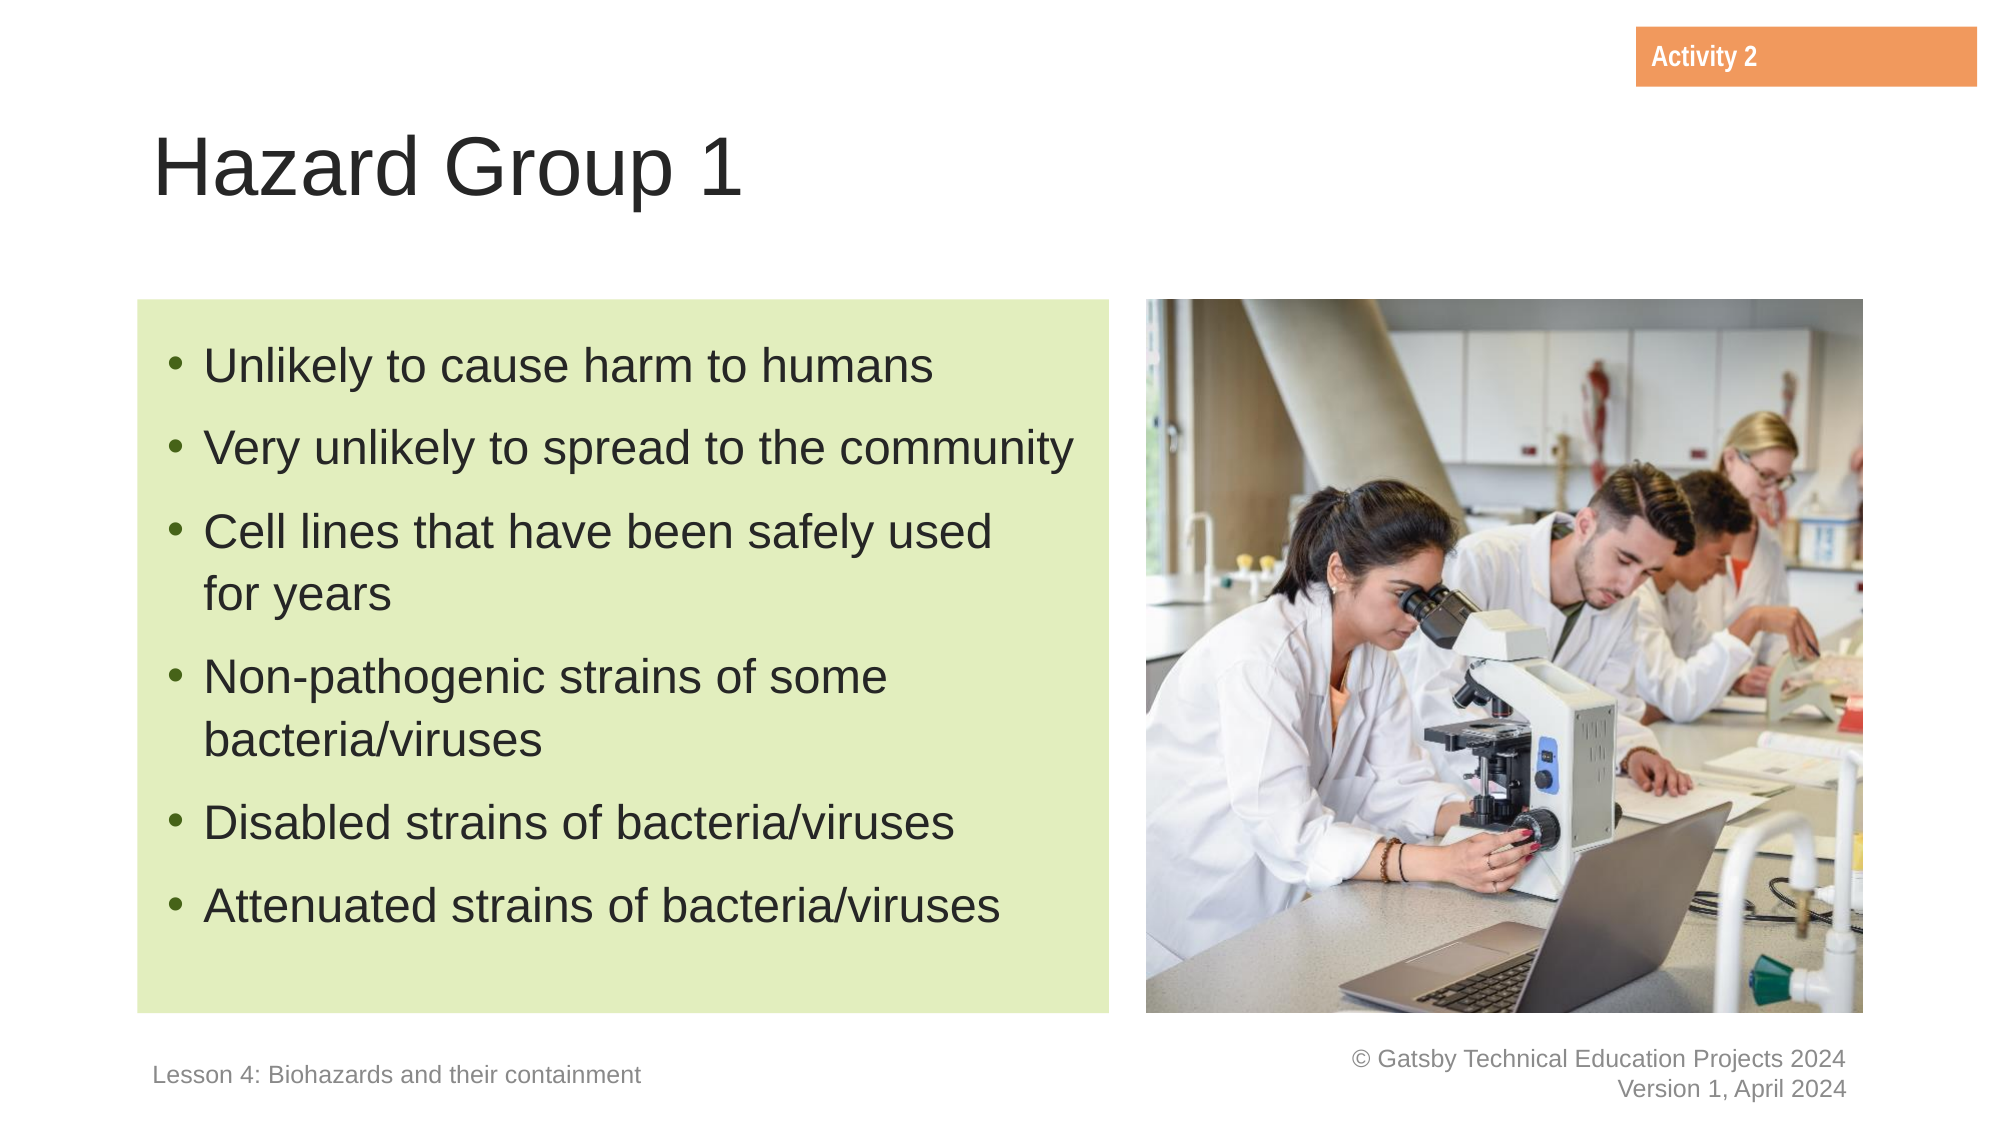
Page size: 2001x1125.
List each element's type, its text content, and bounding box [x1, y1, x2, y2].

picture [1146, 299, 1863, 1023]
list Lesson 4: Biohazards and their containment [137, 1042, 829, 1103]
list Unlikely to cause harm to humans Very unlikely to spread to the community Cell lines that have been safely used for years Non-pathogenic strains of some bacteria/viruses Disabled strains of bacteria/viruses Attenuated strains of bacteria/viruses [137, 299, 1109, 1014]
list Activity 2 [1636, 26, 1978, 87]
title Hazard Group 1 [137, 59, 1863, 278]
